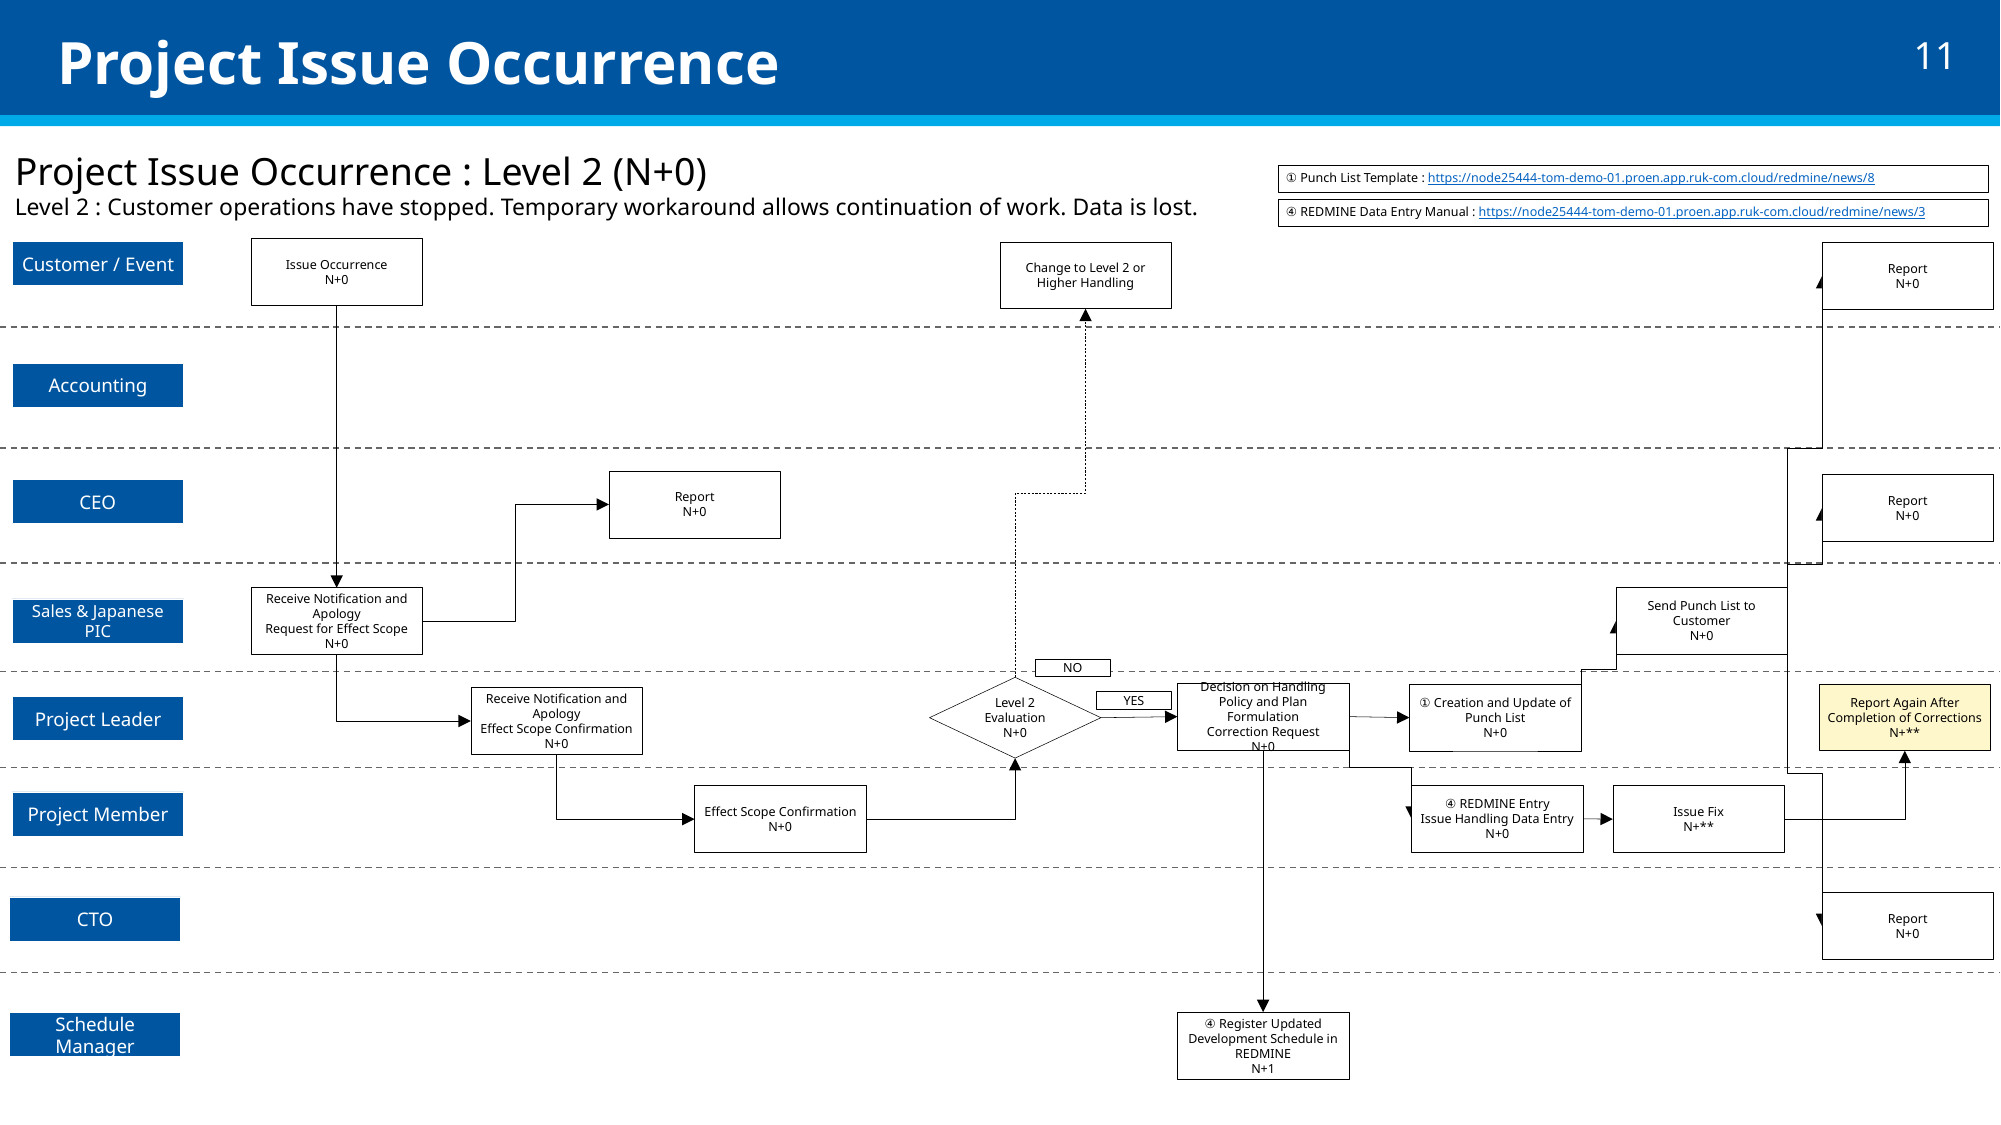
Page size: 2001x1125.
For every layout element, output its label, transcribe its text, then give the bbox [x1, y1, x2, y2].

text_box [1787, 820, 1822, 926]
text_box Report N+0 [1822, 474, 1994, 542]
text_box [593, 717, 658, 856]
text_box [1348, 716, 1412, 819]
text_box Accounting [12, 363, 184, 408]
text_box Report N+0 [1821, 892, 1994, 960]
text_box CTO [9, 896, 181, 941]
text_box NO [1035, 658, 1111, 671]
text_box Level 2 Evaluation N+0 [929, 677, 1101, 758]
text_box Effect Scope Confirmation N+0 [694, 785, 867, 853]
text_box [1787, 276, 1822, 508]
text_box ④ Register Updated Development Schedule in REDMINE N+1 [1177, 1012, 1349, 1079]
text_box Project Issue Occurrence : Level 2 (N+0) Level 2 : Customer operations have stopped. Temporary workaround allows continuation of work. Data is lost. [0, 140, 1279, 228]
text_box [370, 620, 437, 755]
text_box Report Again After Completion of Corrections N+** [1822, 683, 1991, 751]
text_box Receive Notification and Apology Effect Scope Confirmation N+0 [470, 687, 643, 755]
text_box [1784, 750, 1905, 820]
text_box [1580, 620, 1616, 718]
text_box Sales & Japanese PIC [12, 598, 184, 643]
text_box Decision on Handling Policy and Plan Formulation Correction Request N+0 [1177, 683, 1349, 750]
text_box ④ REDMINE Data Entry Manual : https://node25444-tom-demo-01.proen.app.ruk-com.cloud/redmine/news/3 [1278, 199, 1989, 227]
text_box Issue Occurrence N+0 [251, 238, 423, 306]
text_box YES [1096, 691, 1172, 709]
text_box Report N+0 [608, 471, 781, 538]
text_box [866, 758, 1016, 820]
text_box CEO [12, 479, 184, 524]
text_box Receive Notification and Apology Request for Effect Scope N+0 [251, 587, 422, 655]
text_box Send Punch List to Customer N+0 [1615, 587, 1787, 655]
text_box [1787, 620, 1822, 750]
text_box ① Creation and Update of Punch List N+0 [1409, 684, 1581, 752]
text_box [1787, 508, 1822, 620]
text_box Customer / Event [12, 241, 184, 286]
text_box Schedule Manager [9, 1012, 181, 1057]
text_box Report N+0 [1821, 242, 1994, 310]
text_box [422, 504, 609, 622]
text_box Issue Fix N+** [1612, 785, 1785, 853]
text_box NO [1035, 672, 1111, 677]
text_box ① Punch List Template : https://node25444-tom-demo-01.proen.app.ruk-com.cloud/redmine/news/8 [1278, 165, 1989, 193]
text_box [865, 457, 1235, 529]
title Project Issue Occurrence [42, 17, 1768, 97]
text_box ④ REDMINE Entry Issue Handling Data Entry N+0 [1411, 785, 1583, 853]
text_box Change to Level 2 or Higher Handling [999, 241, 1172, 309]
text_box Project Member [12, 791, 184, 836]
text_box Project Leader [12, 696, 184, 741]
